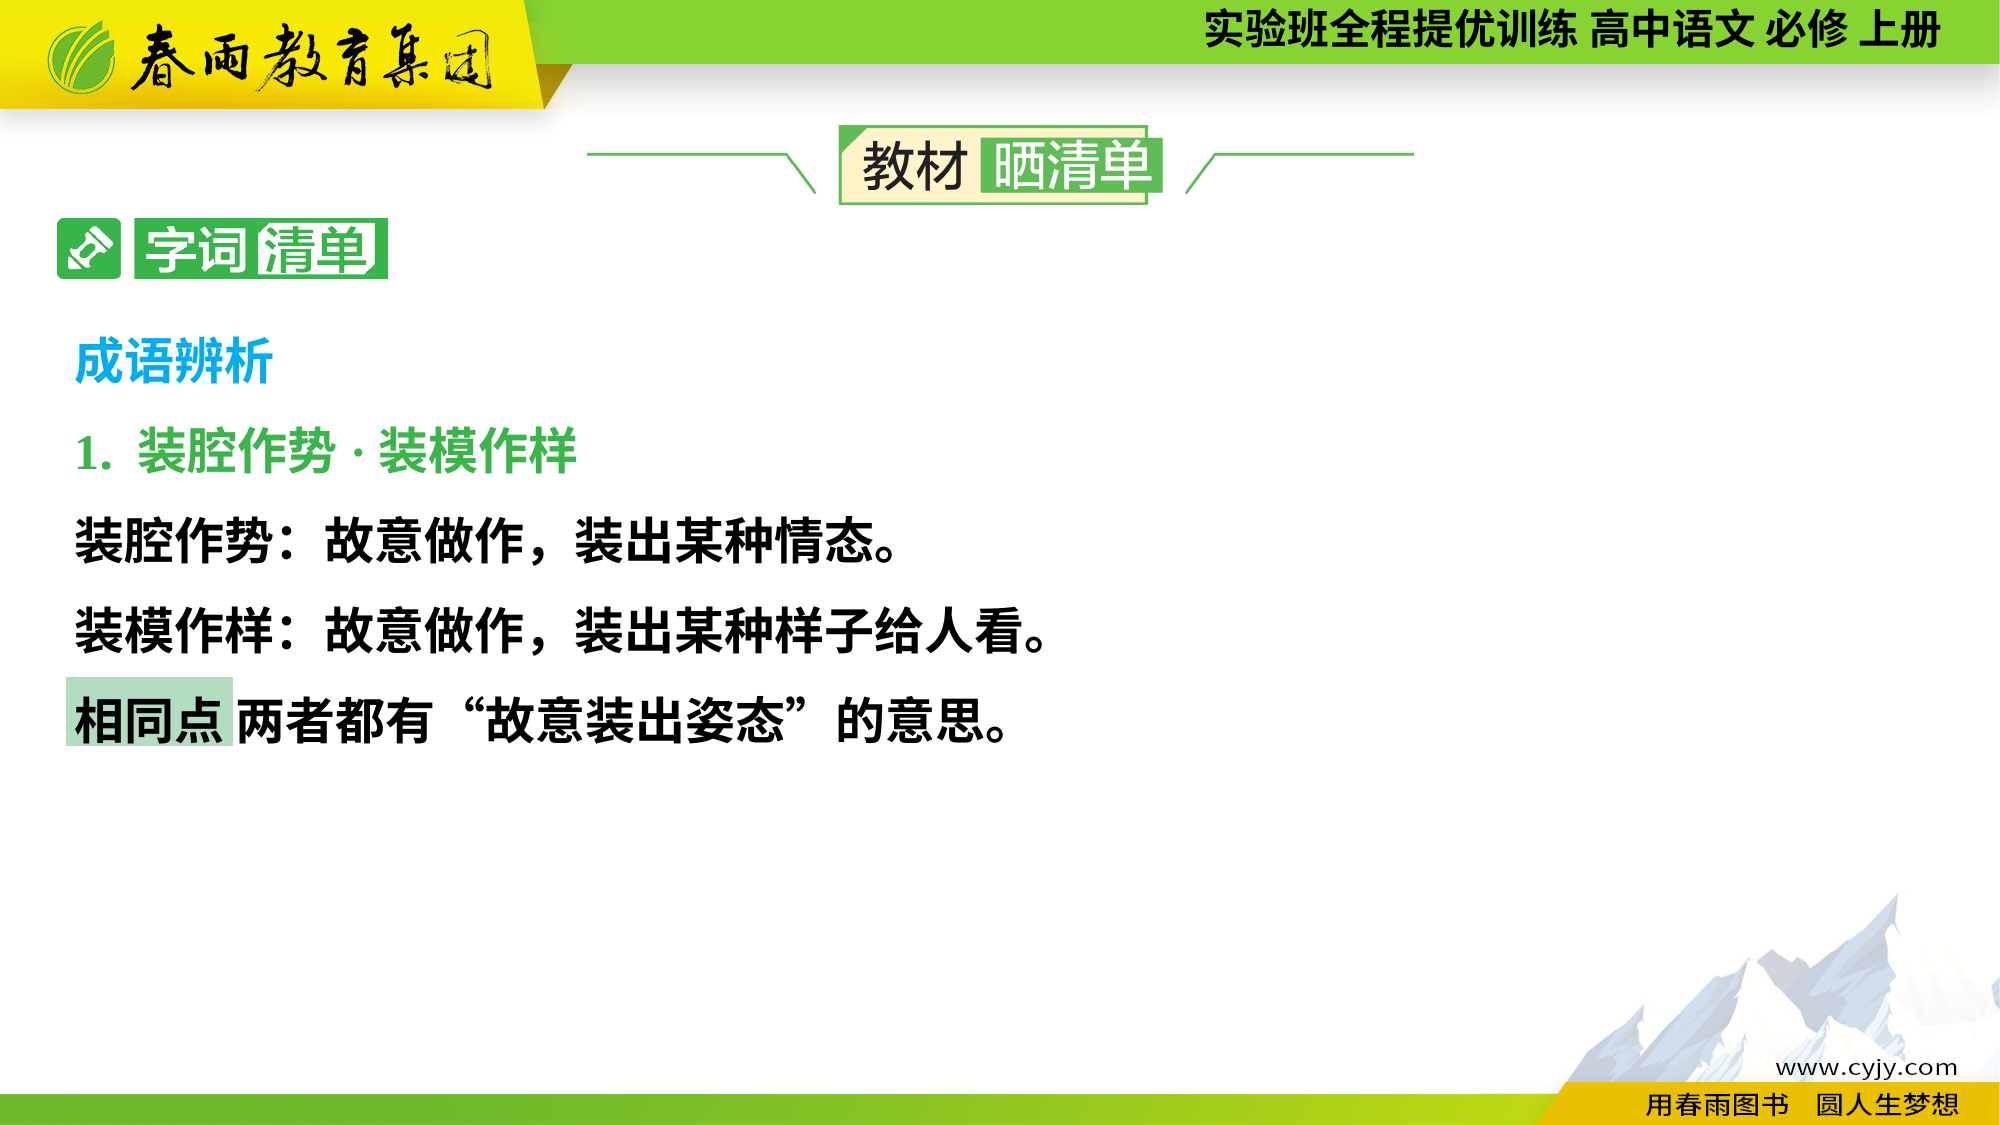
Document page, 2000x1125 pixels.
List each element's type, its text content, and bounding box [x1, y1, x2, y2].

picture [0, 0, 2000, 1125]
list 成语辨析 1. 装腔作势·装模作样 装腔作势：故意做作，装出某种情态。 装模作样：故意做作，装出某种样子给人看。 相同点 两者都有“故意装出姿态”的意思。 [59, 292, 1944, 762]
